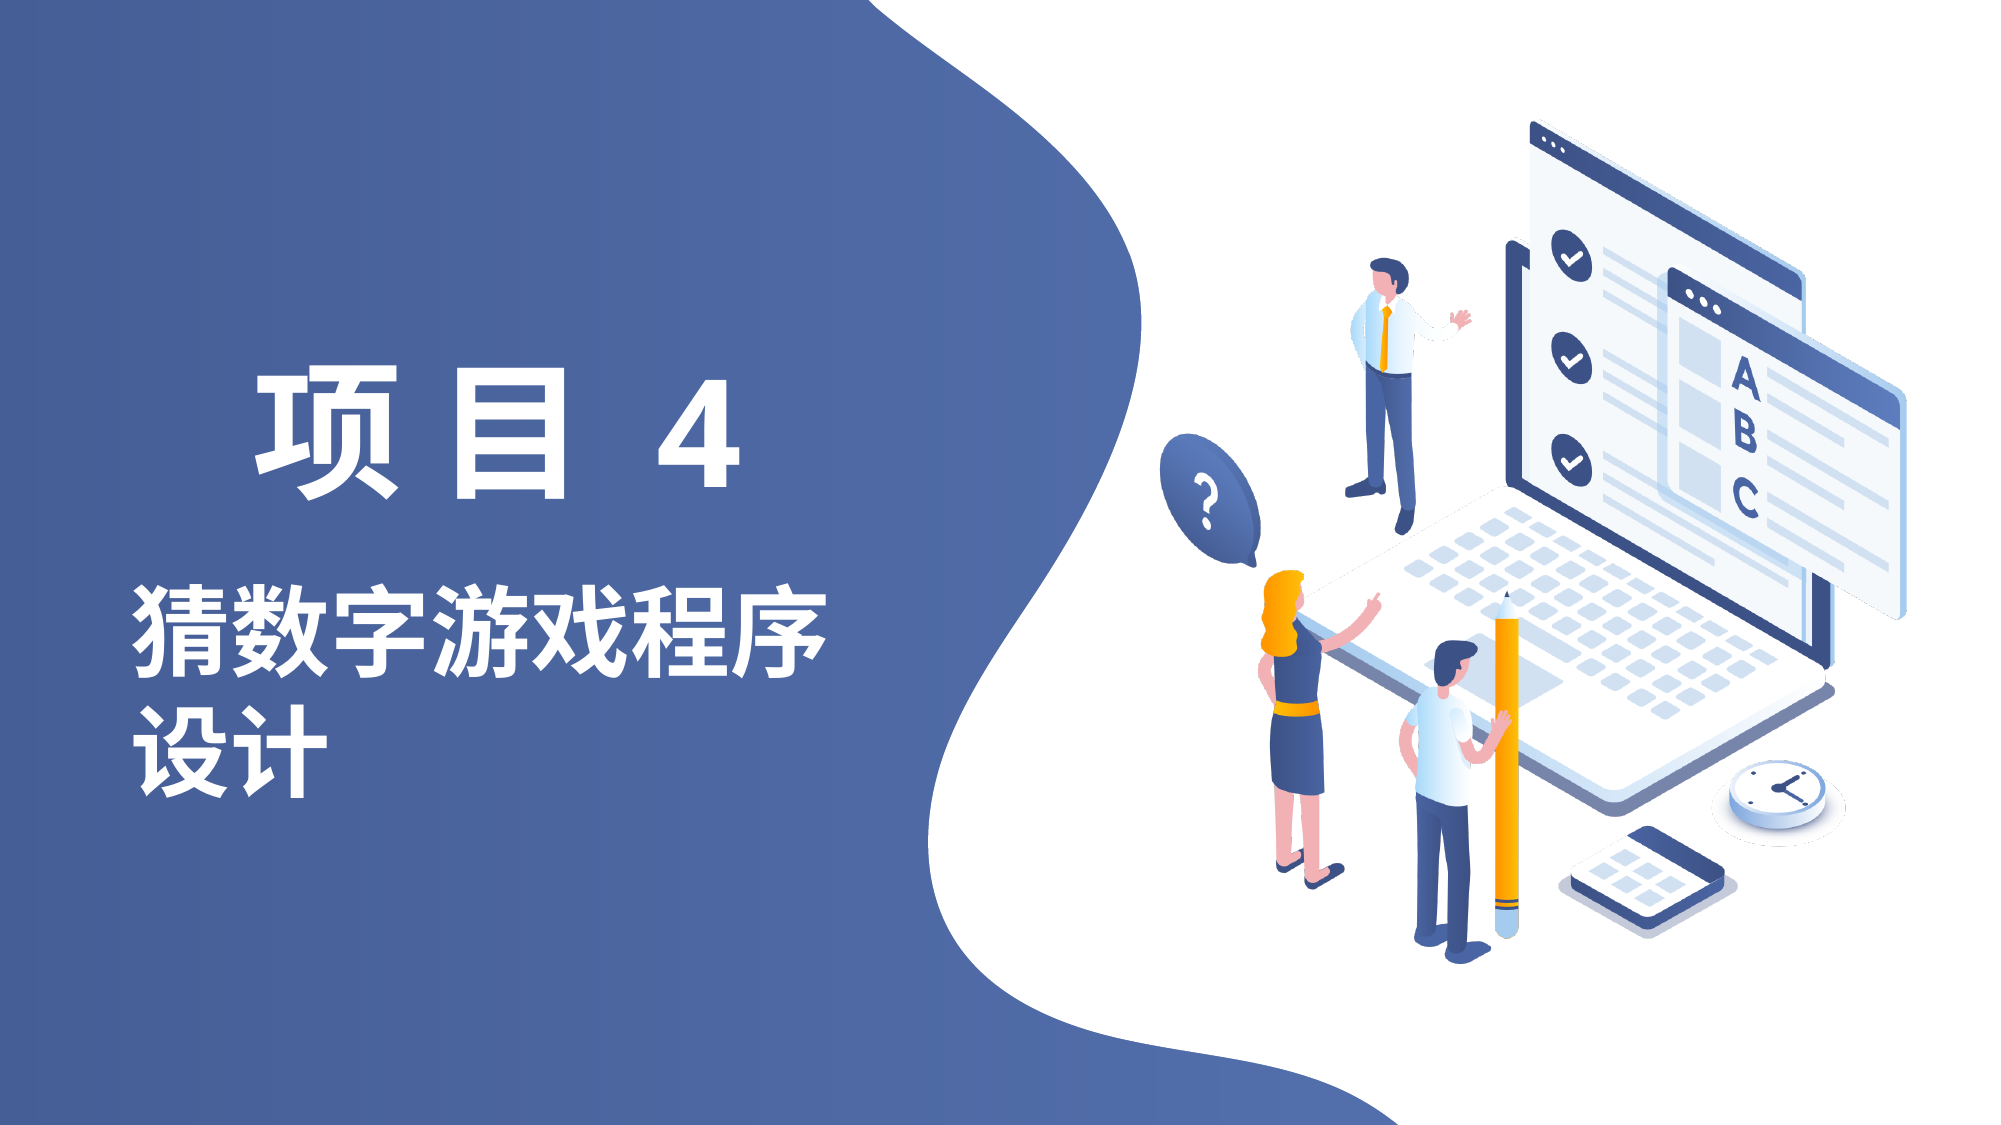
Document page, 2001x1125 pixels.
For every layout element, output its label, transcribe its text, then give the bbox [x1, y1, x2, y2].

text_box 项 目 4 [237, 330, 786, 525]
text_box [868, 0, 2000, 1125]
text_box 猜数字游戏程序 设计 [115, 562, 976, 818]
picture [1159, 119, 1907, 964]
